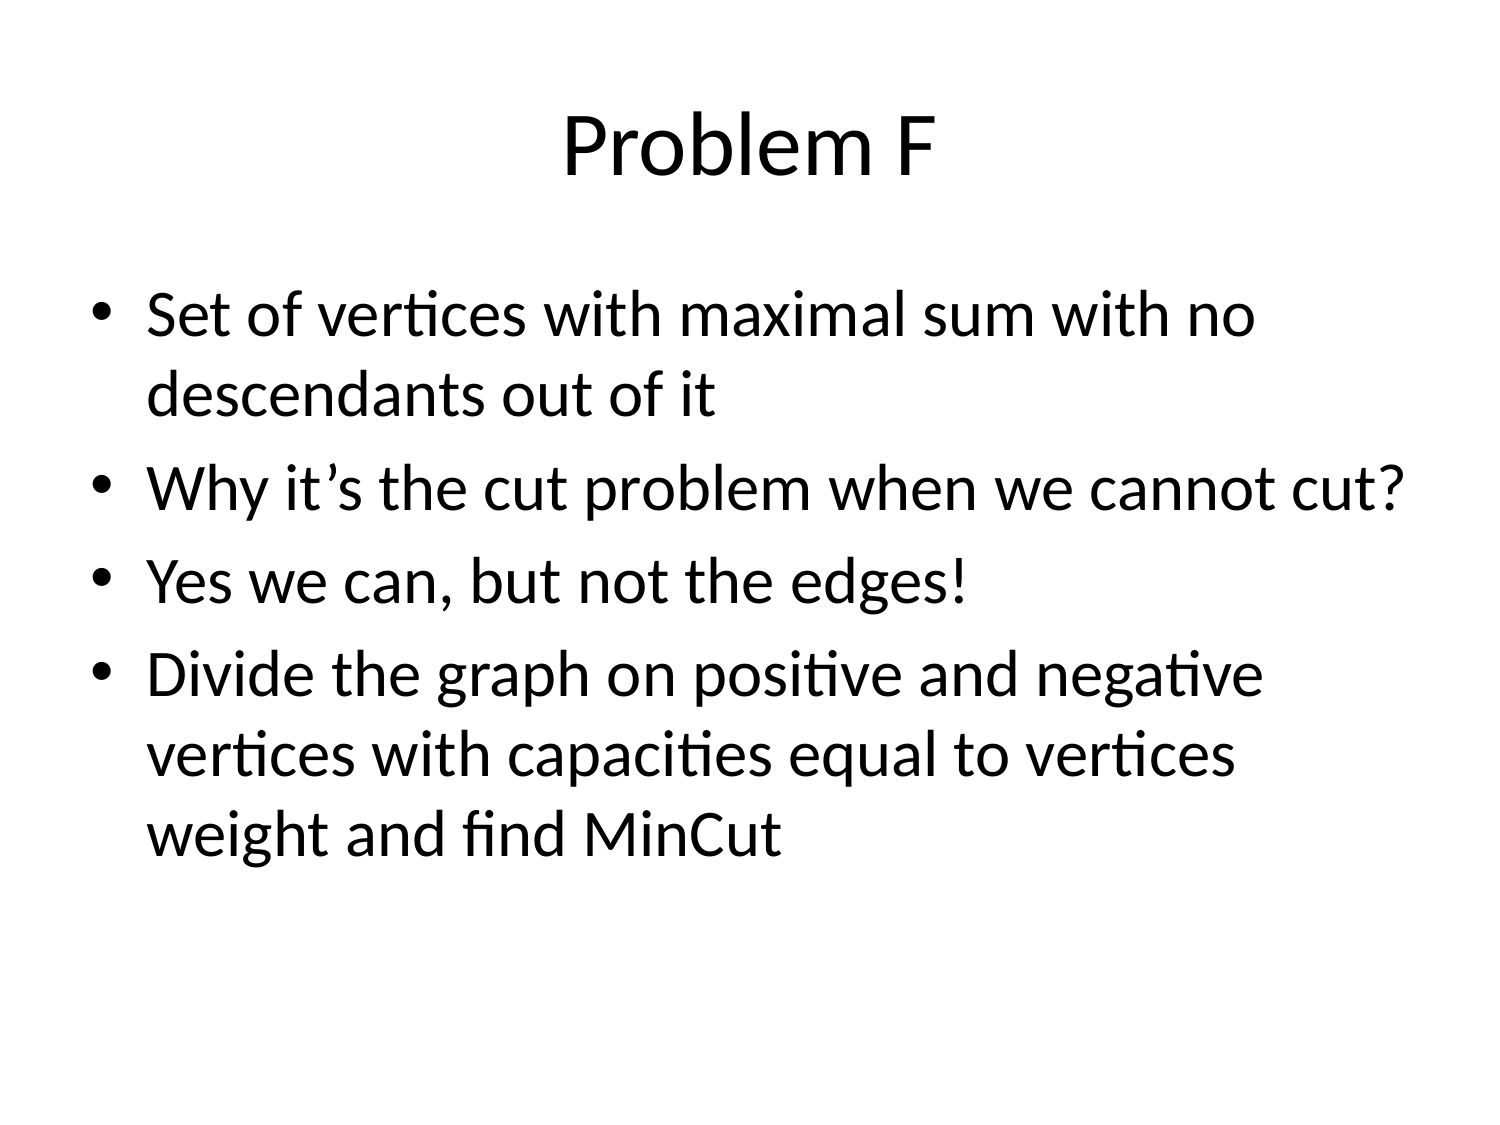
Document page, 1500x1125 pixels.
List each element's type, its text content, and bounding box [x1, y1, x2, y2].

title Problem F [75, 45, 1425, 233]
list Set of vertices with maximal sum with no descendants out of it Why it’s the cut problem when we cannot cut? Yes we can, but not the edges! Divide the graph on positive and negative vertices with capacities equal to vertices weight and find MinCut [75, 262, 1425, 1005]
